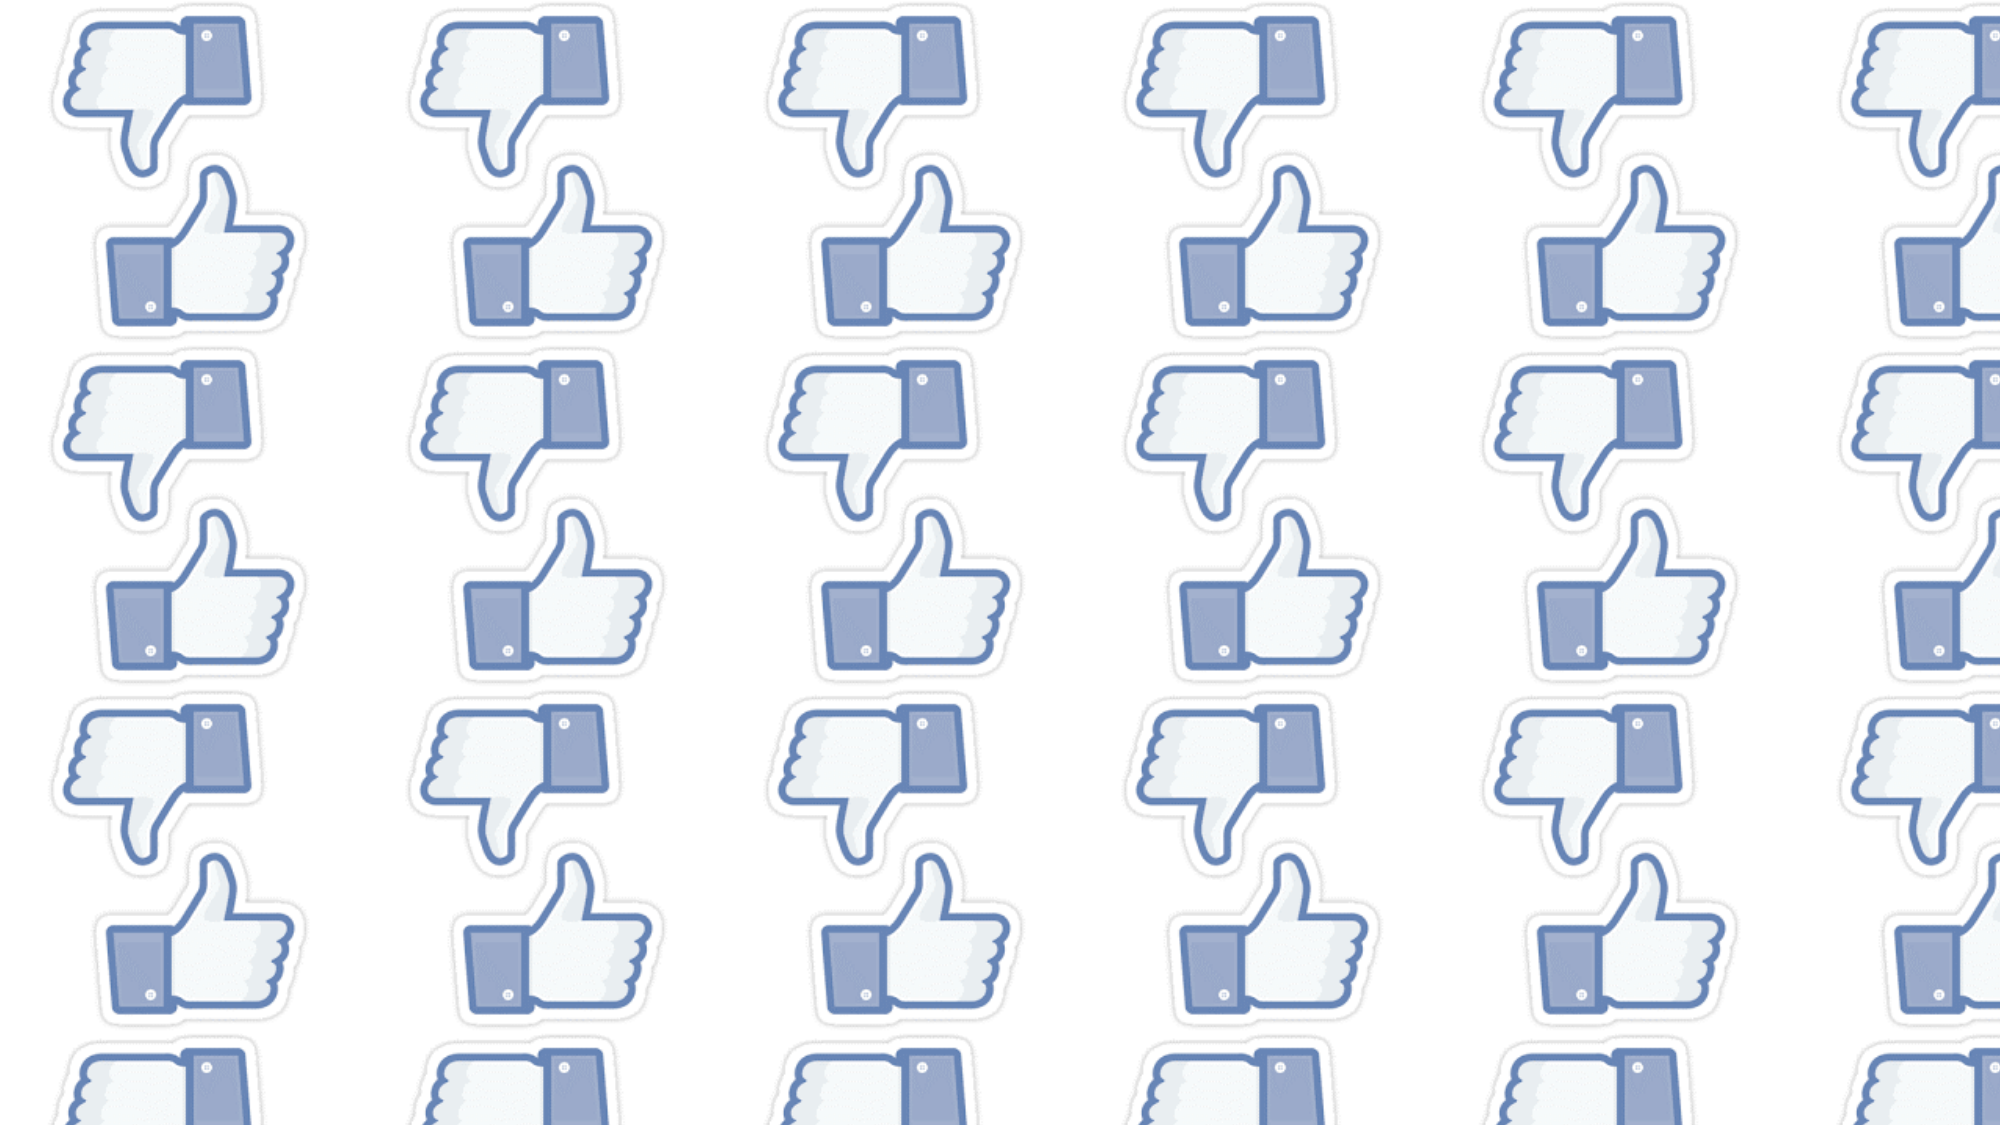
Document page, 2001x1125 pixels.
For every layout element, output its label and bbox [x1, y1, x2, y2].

table_cell [0, 0, 2000, 1125]
